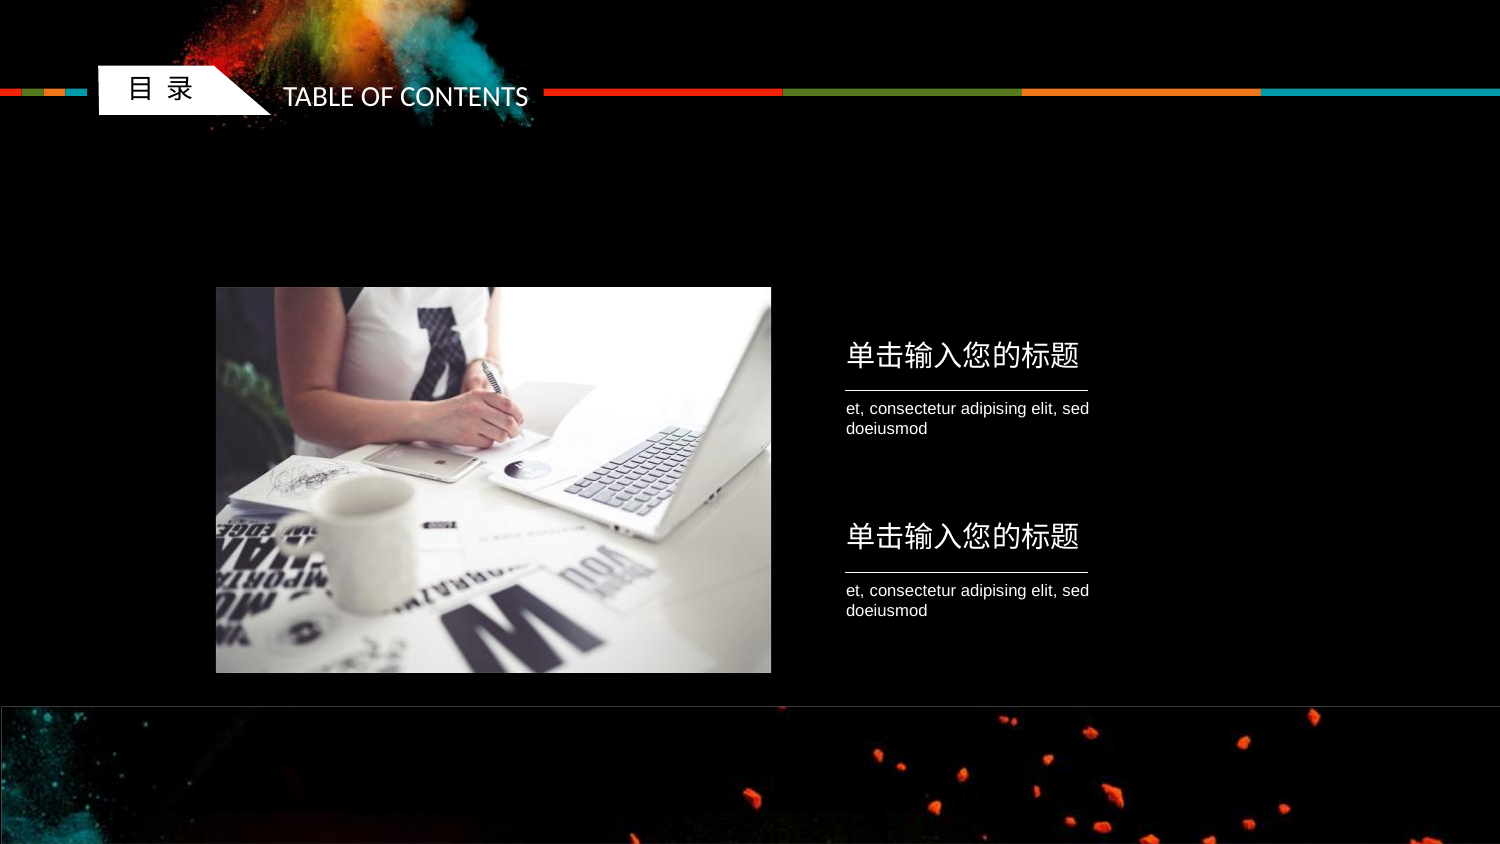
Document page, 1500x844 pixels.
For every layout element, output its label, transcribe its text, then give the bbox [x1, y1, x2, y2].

picture [1, 706, 1500, 844]
text_box et, consectetur adipising elit, sed doeiusmod [831, 572, 1126, 627]
text_box 单击输入您的标题 [831, 511, 1112, 561]
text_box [0, 0, 1500, 203]
text_box [215, 287, 772, 673]
text_box 单击输入您的标题 [831, 329, 1112, 380]
text_box et, consectetur adipising elit, sed doeiusmod [831, 390, 1126, 446]
